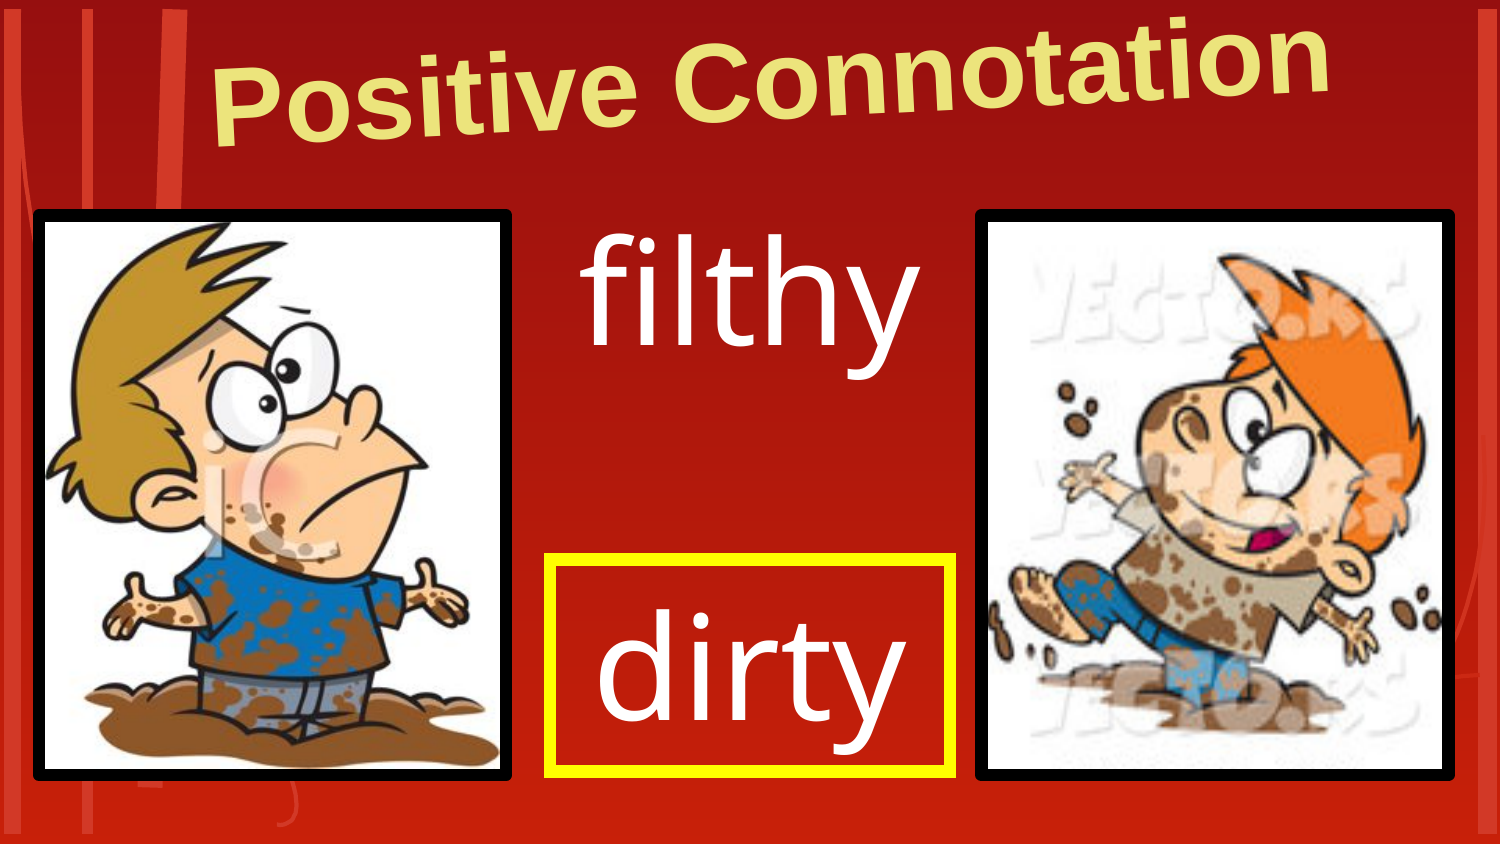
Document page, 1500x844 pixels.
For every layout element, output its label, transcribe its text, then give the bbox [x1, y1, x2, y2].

picture [987, 221, 1443, 769]
title Positive Connotation [190, 0, 1500, 174]
text_box [549, 559, 950, 772]
list filthy dirty Back to Game [75, 184, 1425, 704]
picture [45, 221, 501, 769]
